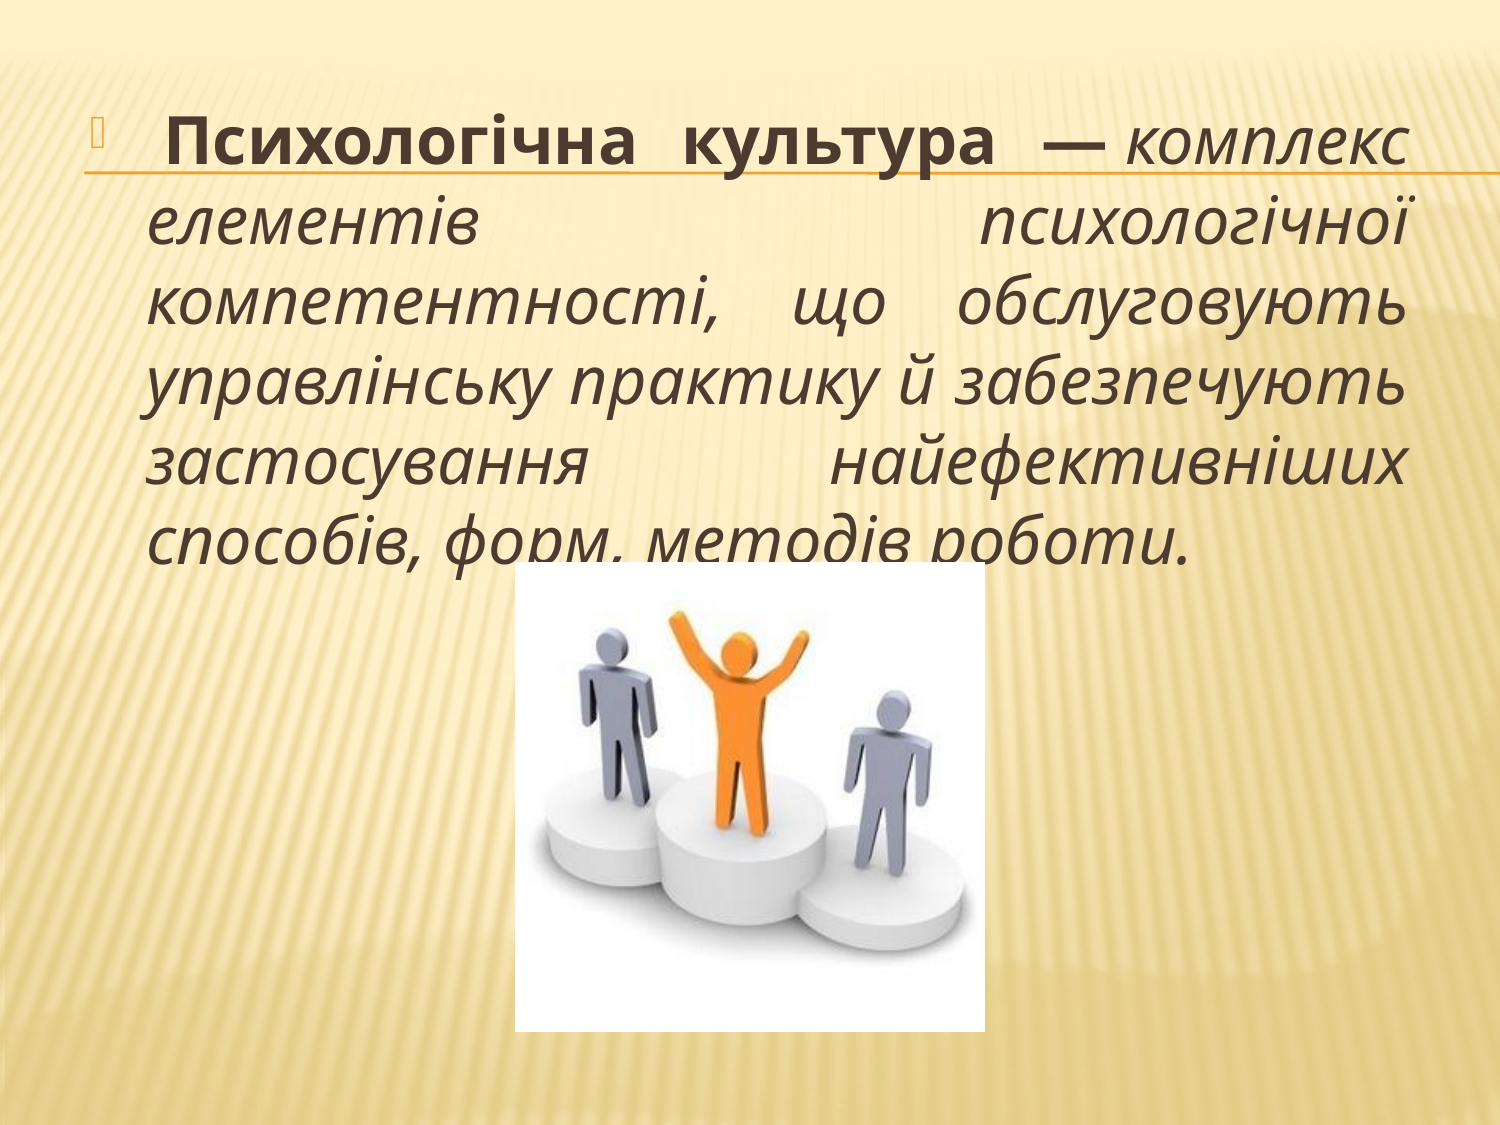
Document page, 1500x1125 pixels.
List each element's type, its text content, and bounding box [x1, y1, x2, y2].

list Психологічна культура — комплекс елементів психологічної компетентності, що обслуговують управлінську практику й забезпечують застосування найефективніших способів, форм, методів роботи. [75, 90, 1425, 1038]
picture [515, 562, 985, 1032]
